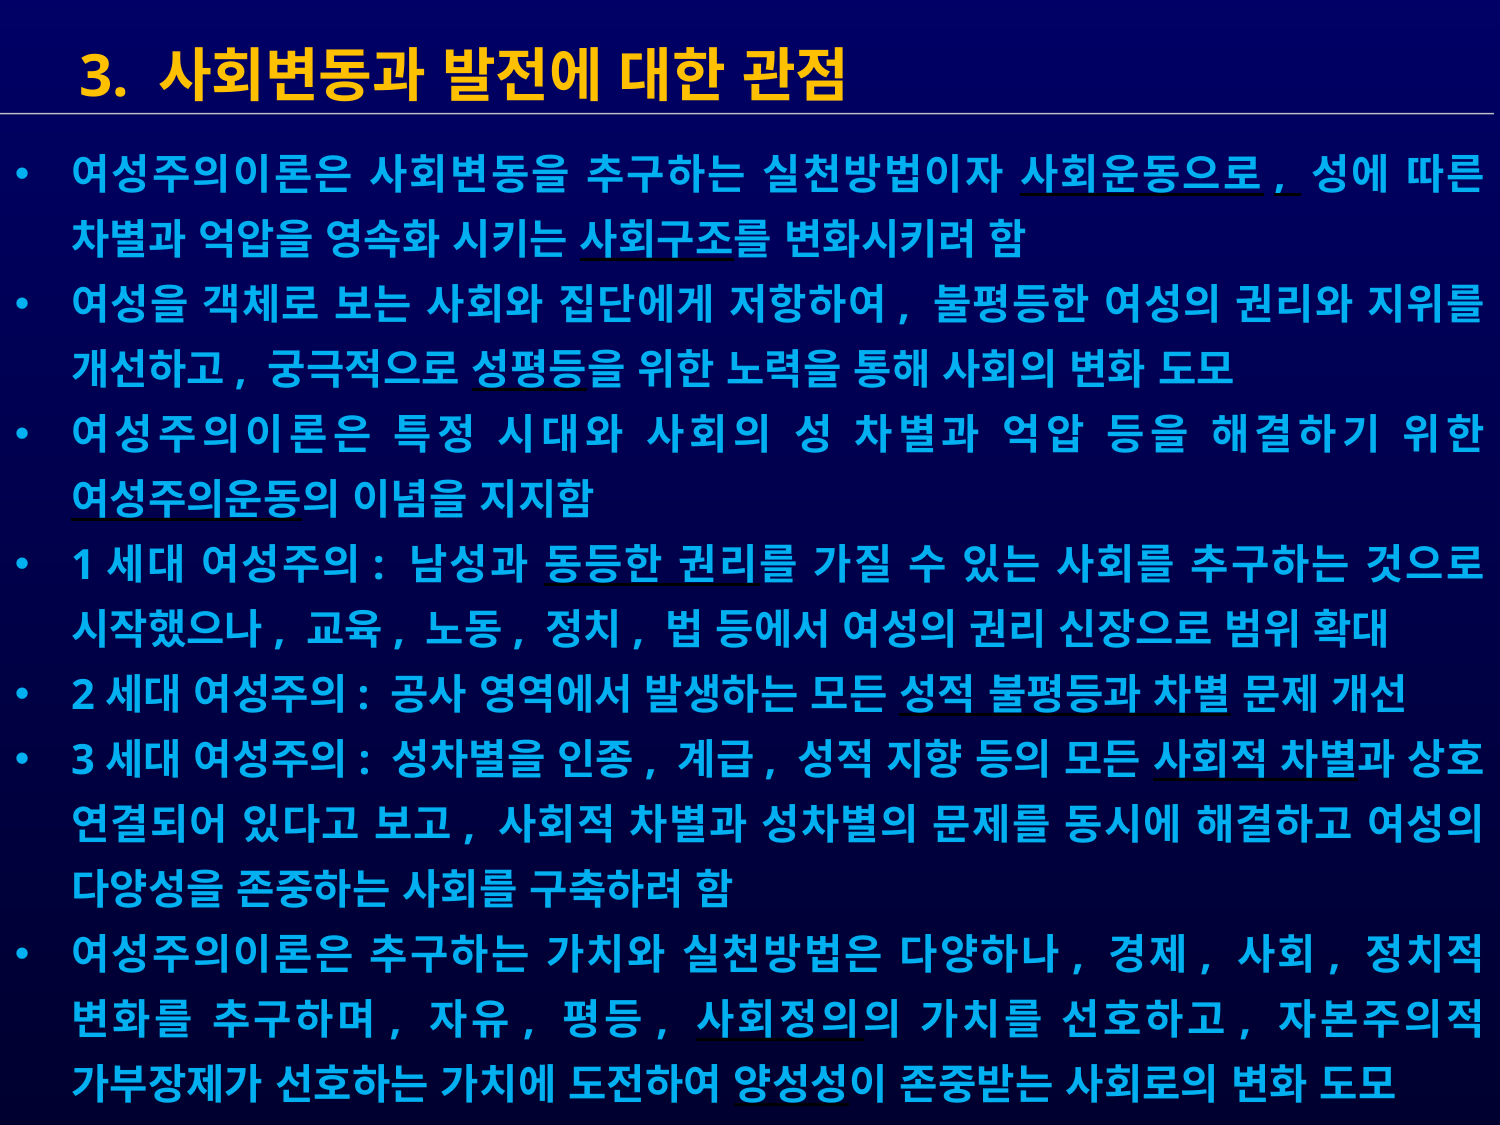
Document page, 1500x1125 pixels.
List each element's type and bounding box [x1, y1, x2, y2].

text_box [0, 30, 1500, 1117]
